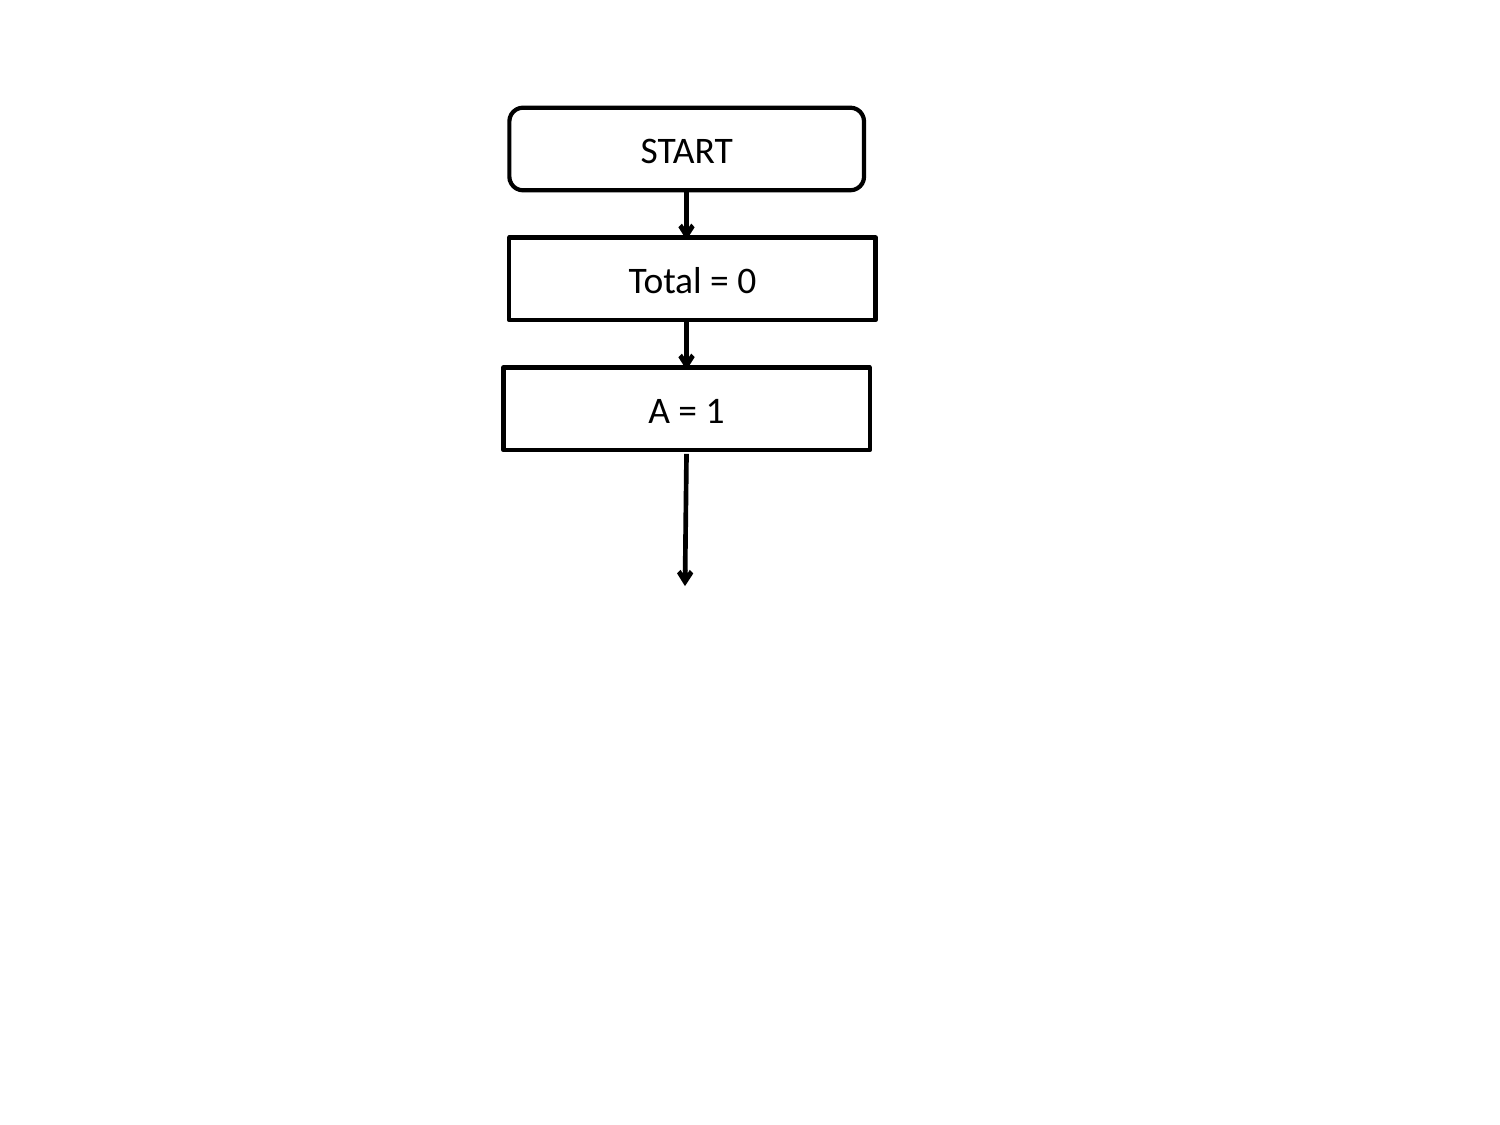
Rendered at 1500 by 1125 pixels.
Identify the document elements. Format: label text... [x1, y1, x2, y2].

text_box START [507, 105, 867, 193]
text_box Total = 0 [507, 235, 878, 322]
text_box A = 1 [501, 365, 872, 452]
